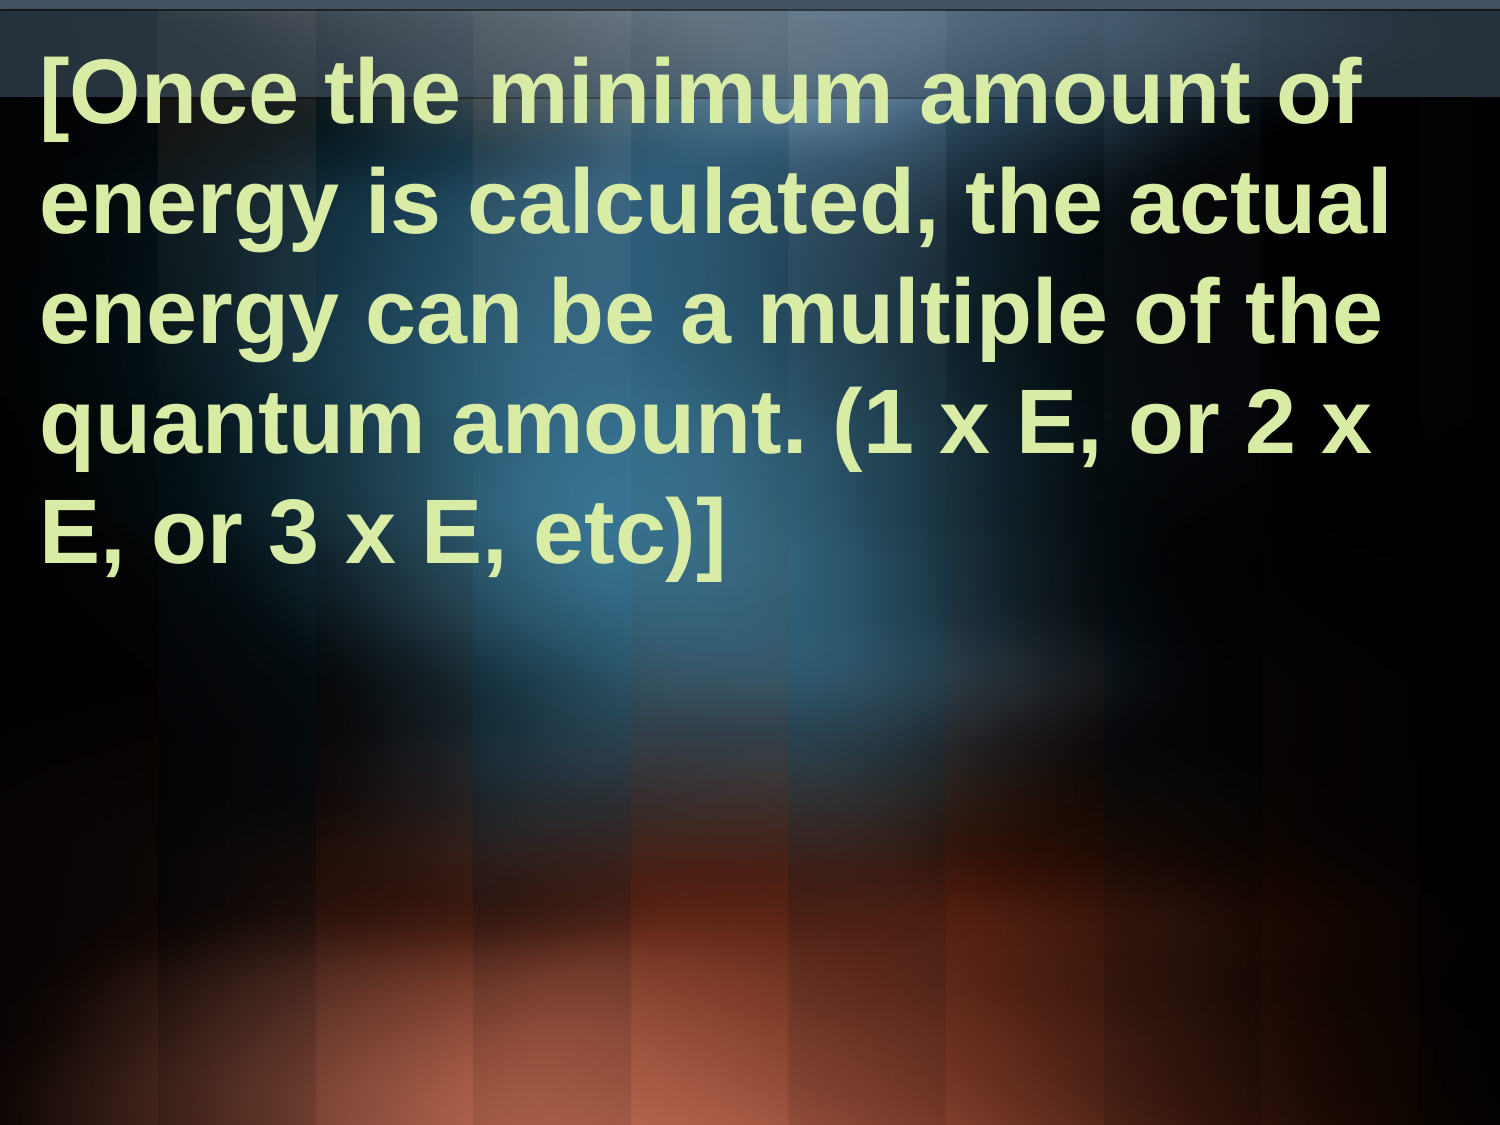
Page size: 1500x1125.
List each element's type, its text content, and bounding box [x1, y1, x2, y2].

picture [0, 0, 1500, 1125]
text_box [Once the minimum amount of energy is calculated, the actual energy can be a multiple of the quantum amount. (1 x E, or 2 x E, or 3 x E, etc)] [24, 24, 1463, 746]
